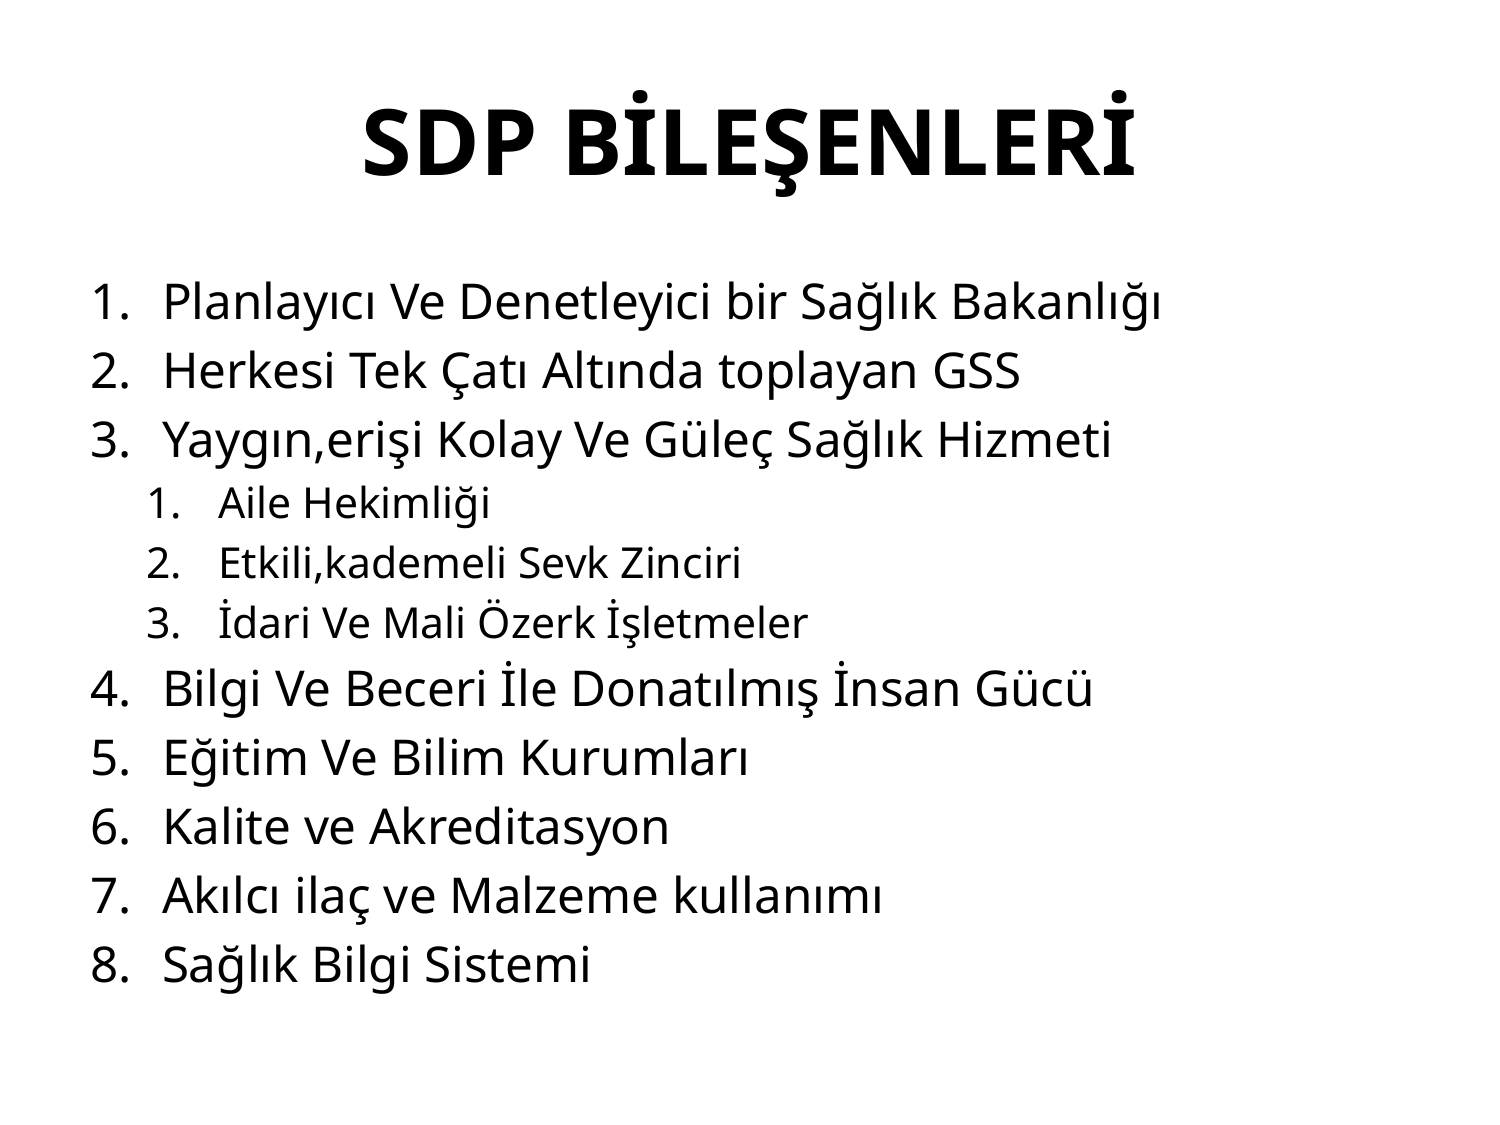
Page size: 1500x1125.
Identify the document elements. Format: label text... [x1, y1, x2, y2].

title SDP BİLEŞENLERİ [75, 45, 1425, 233]
list Planlayıcı Ve Denetleyici bir Sağlık Bakanlığı Herkesi Tek Çatı Altında toplayan GSS Yaygın,erişi Kolay Ve Güleç Sağlık Hizmeti Aile Hekimliği Etkili,kademeli Sevk Zinciri İdari Ve Mali Özerk İşletmeler Bilgi Ve Beceri İle Donatılmış İnsan Gücü Eğitim Ve Bilim Kurumları Kalite ve Akreditasyon Akılcı ilaç ve Malzeme kullanımı Sağlık Bilgi Sistemi [75, 262, 1425, 1005]
